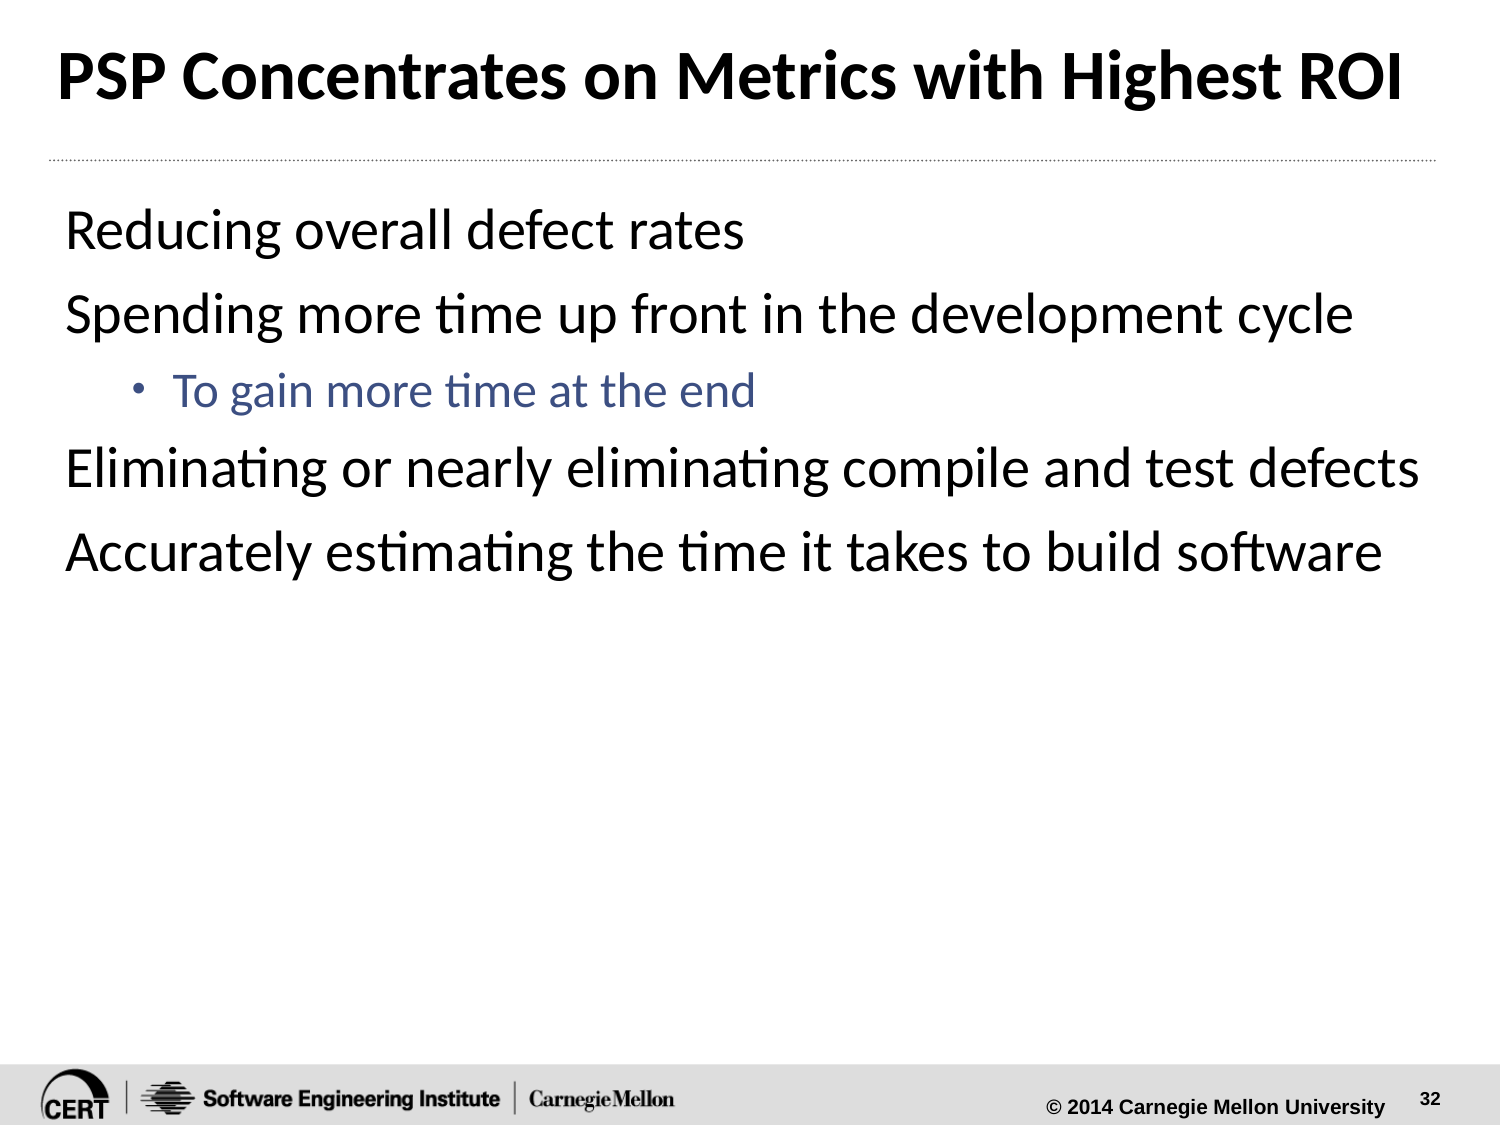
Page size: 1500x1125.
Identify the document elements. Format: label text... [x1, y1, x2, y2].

picture [24, 1065, 688, 1125]
title PSP Concentrates on Metrics with Highest ROI [42, 37, 1434, 155]
list Reducing overall defect rates Spending more time up front in the development cycle To gain more time at the end Eliminating or nearly eliminating compile and test defects Accurately estimating the time it takes to build software [49, 187, 1438, 1001]
